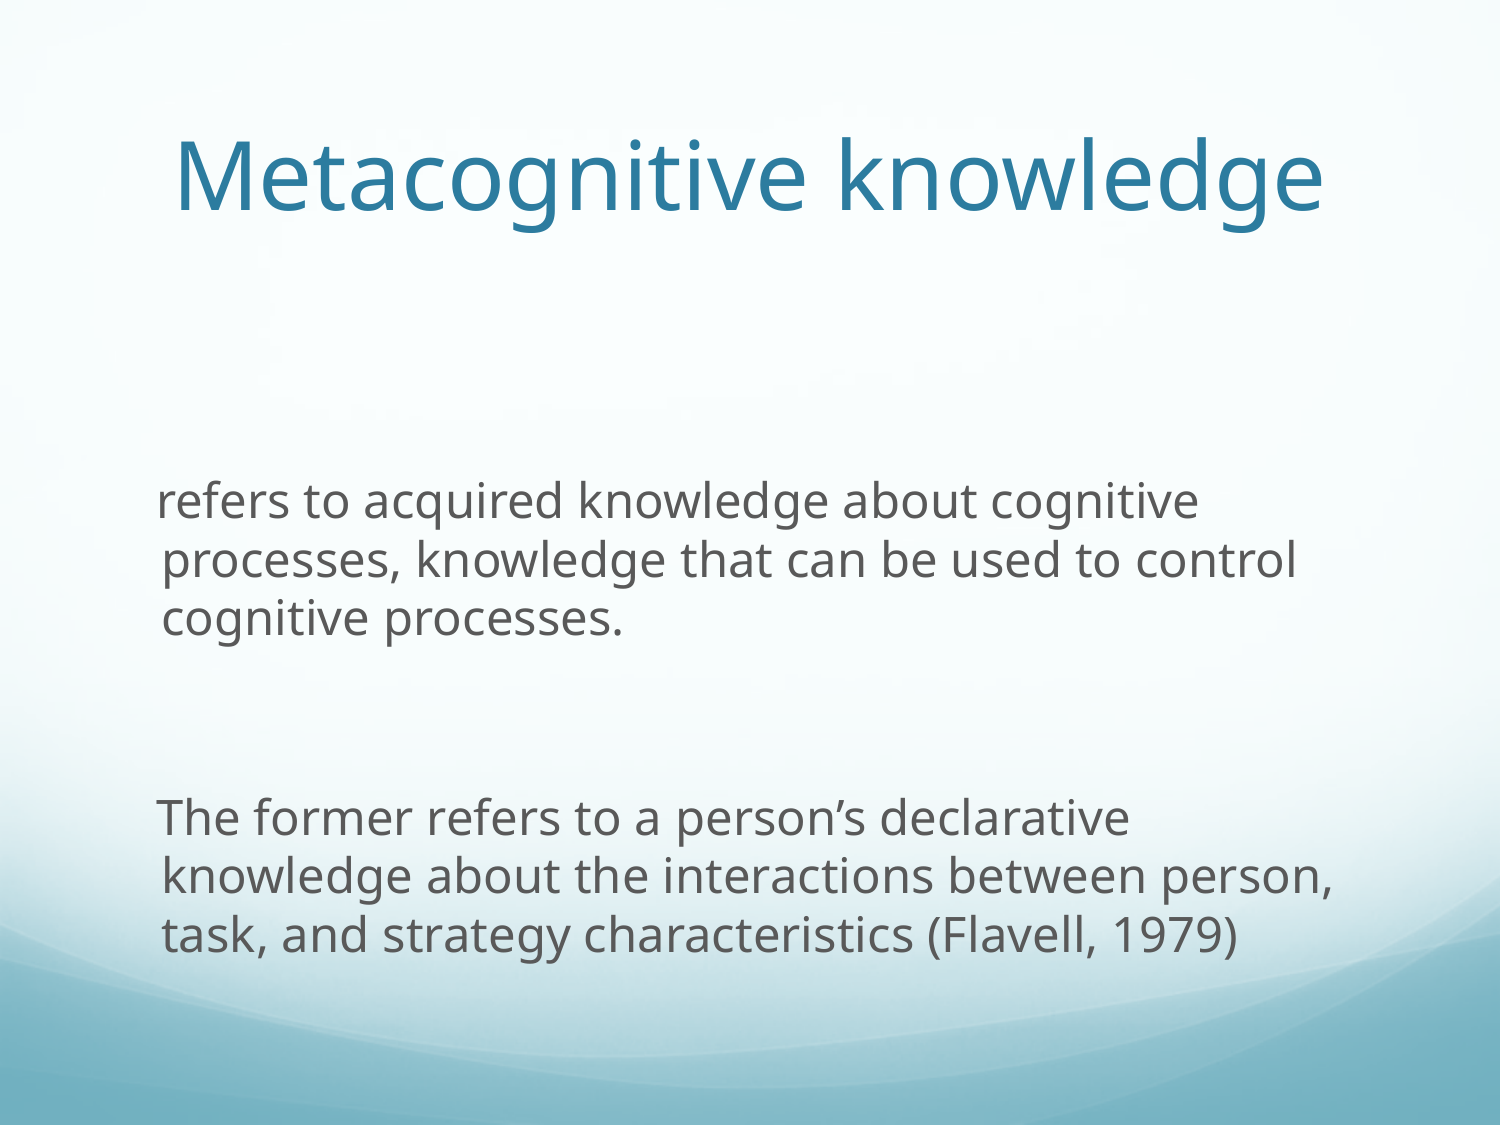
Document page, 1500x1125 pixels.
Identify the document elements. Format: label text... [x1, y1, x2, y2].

title Metacognitive knowledge [90, 17, 1410, 237]
list refers to acquired knowledge about cognitive processes, knowledge that can be used to control cognitive processes. The former refers to a person’s declarative knowledge about the interactions between person, task, and strategy characteristics (Flavell, 1979) [90, 262, 1410, 975]
